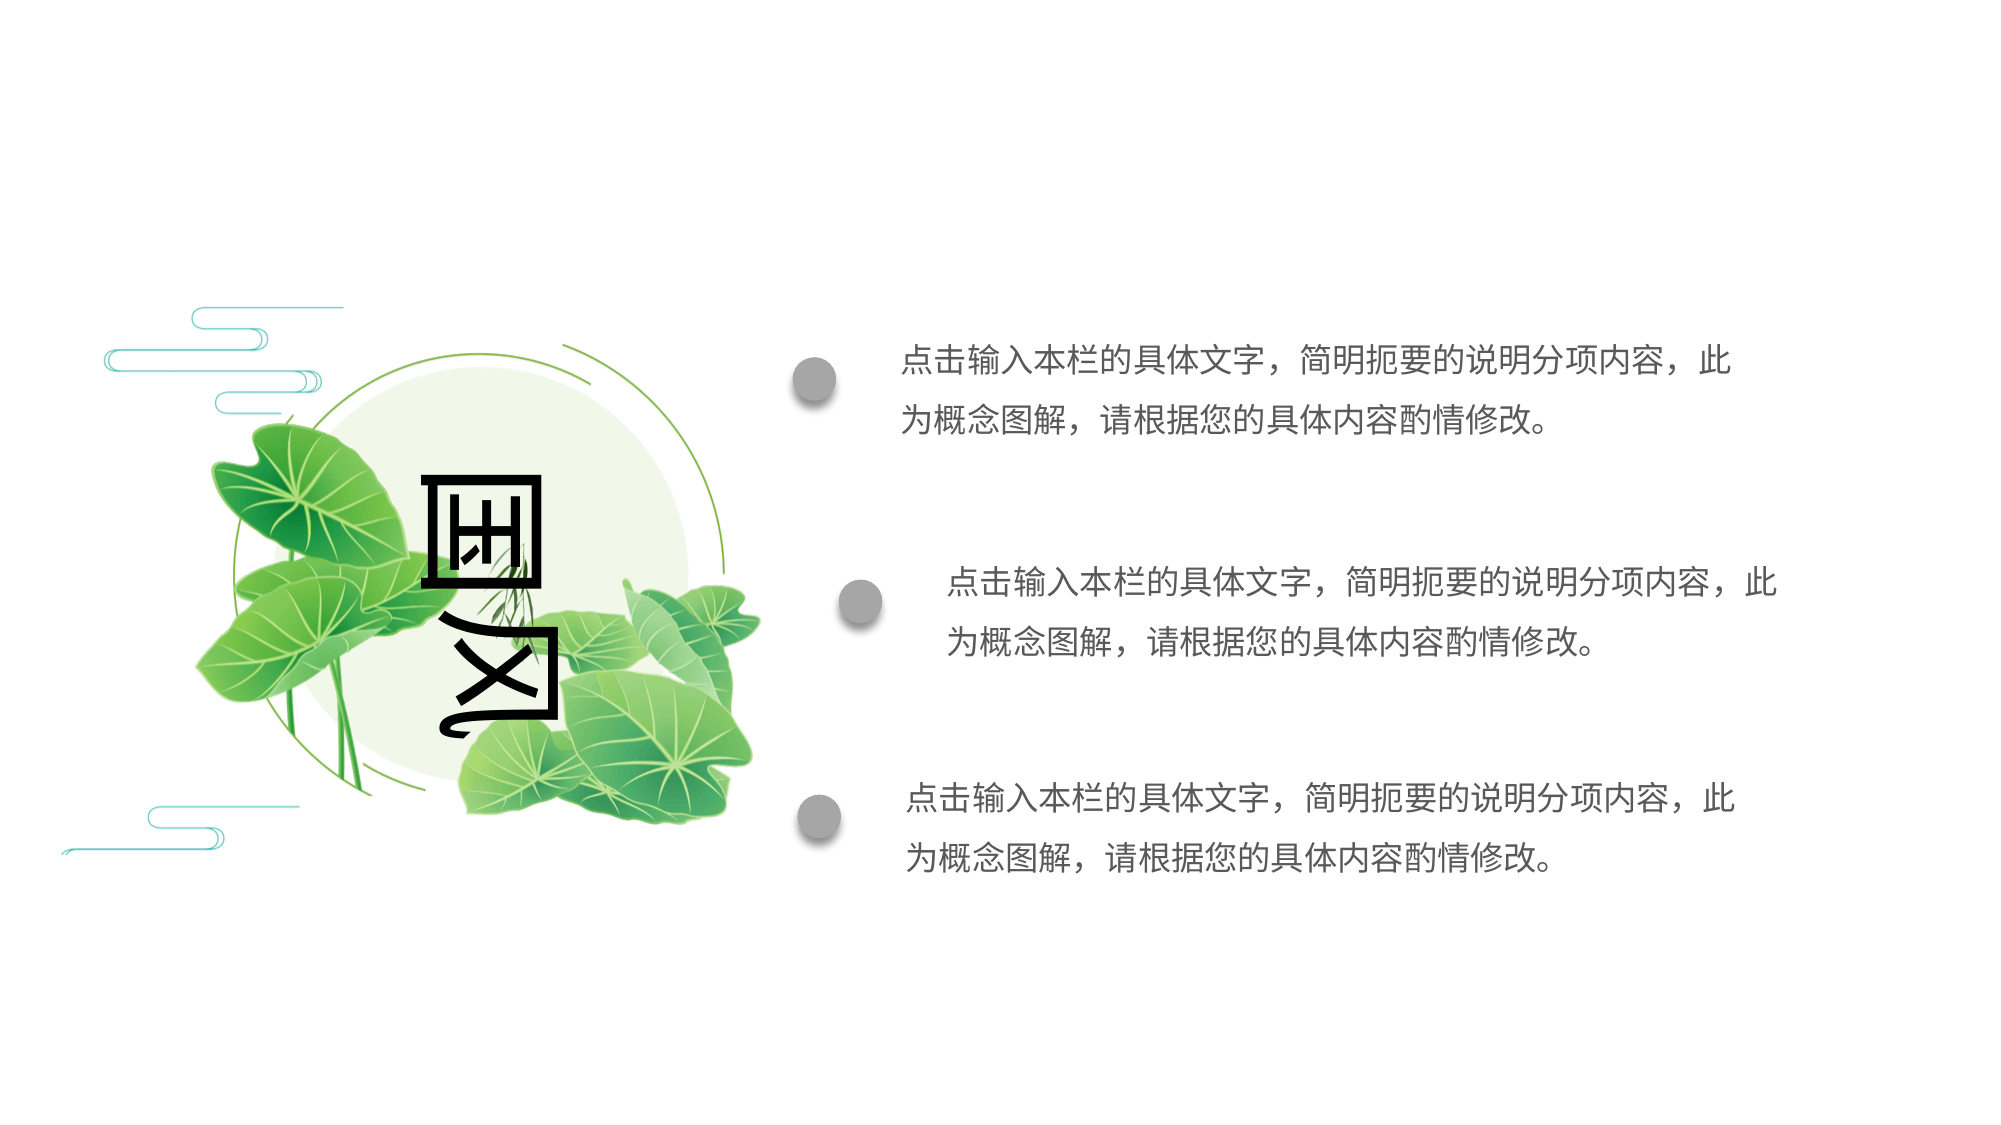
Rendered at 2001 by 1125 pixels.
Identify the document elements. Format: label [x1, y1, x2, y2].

text_box [798, 749, 1761, 886]
text_box [793, 312, 1757, 449]
picture [36, 280, 778, 855]
text_box [839, 534, 1803, 725]
